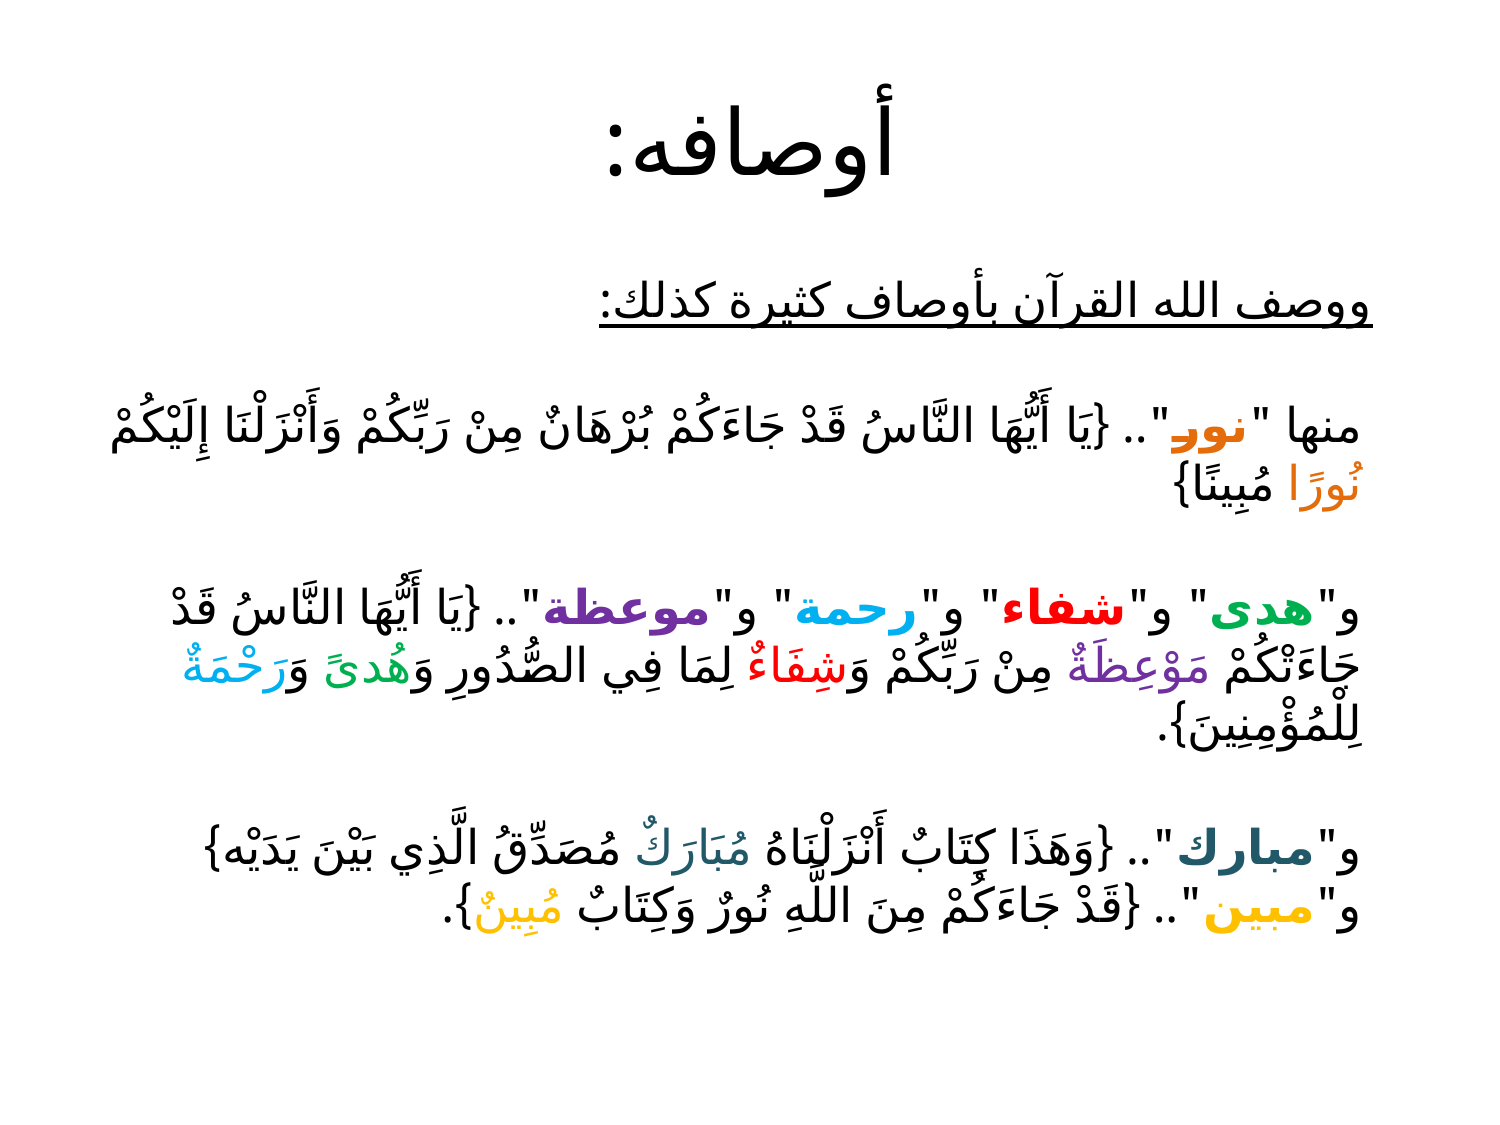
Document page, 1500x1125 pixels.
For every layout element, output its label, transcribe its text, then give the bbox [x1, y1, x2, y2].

list ووصف الله القرآن بأوصاف كثيرة كذلك: منها "نور".. {يَا أَيُّهَا النَّاسُ قَدْ جَاءَكُمْ بُرْهَانٌ مِنْ رَبِّكُمْ وَأَنْزَلْنَا إِلَيْكُمْ نُورًا مُبِينًا} و"هدى" و"شفاء" و"رحمة" و"موعظة".. {يَا أَيُّهَا النَّاسُ قَدْ جَاءَتْكُمْ مَوْعِظَةٌ مِنْ رَبِّكُمْ وَشِفَاءٌ لِمَا فِي الصُّدُورِ وَهُدىً وَرَحْمَةٌ لِلْمُؤْمِنِينَ}. و"مبارك".. {وَهَذَا كِتَابٌ أَنْزَلْنَاهُ مُبَارَكٌ مُصَدِّقُ الَّذِي بَيْنَ يَدَيْه} و"مبين".. {قَدْ جَاءَكُمْ مِنَ اللَّهِ نُورٌ وَكِتَابٌ مُبِينٌ}. [75, 262, 1425, 1005]
title أوصافه: [75, 45, 1425, 233]
